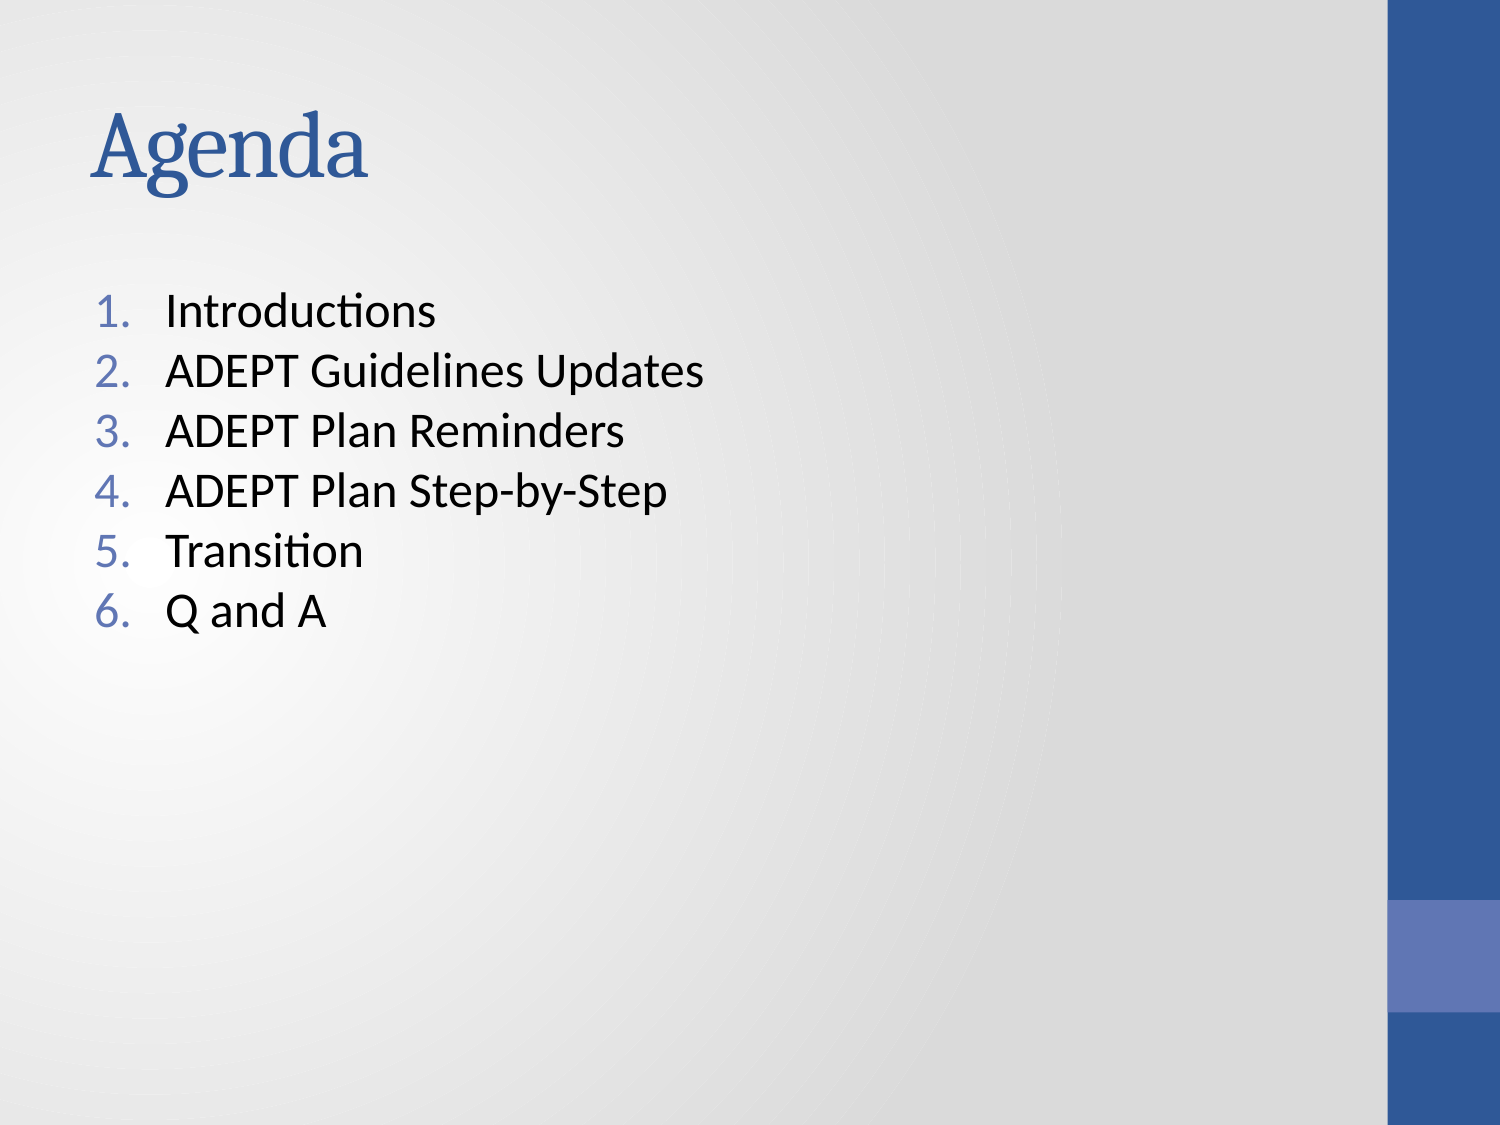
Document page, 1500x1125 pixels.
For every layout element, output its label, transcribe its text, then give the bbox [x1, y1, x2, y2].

list Introductions ADEPT Guidelines Updates ADEPT Plan Reminders ADEPT Plan Step-by-Step Transition Q and A [75, 262, 1425, 1005]
title Agenda [75, 45, 1425, 233]
